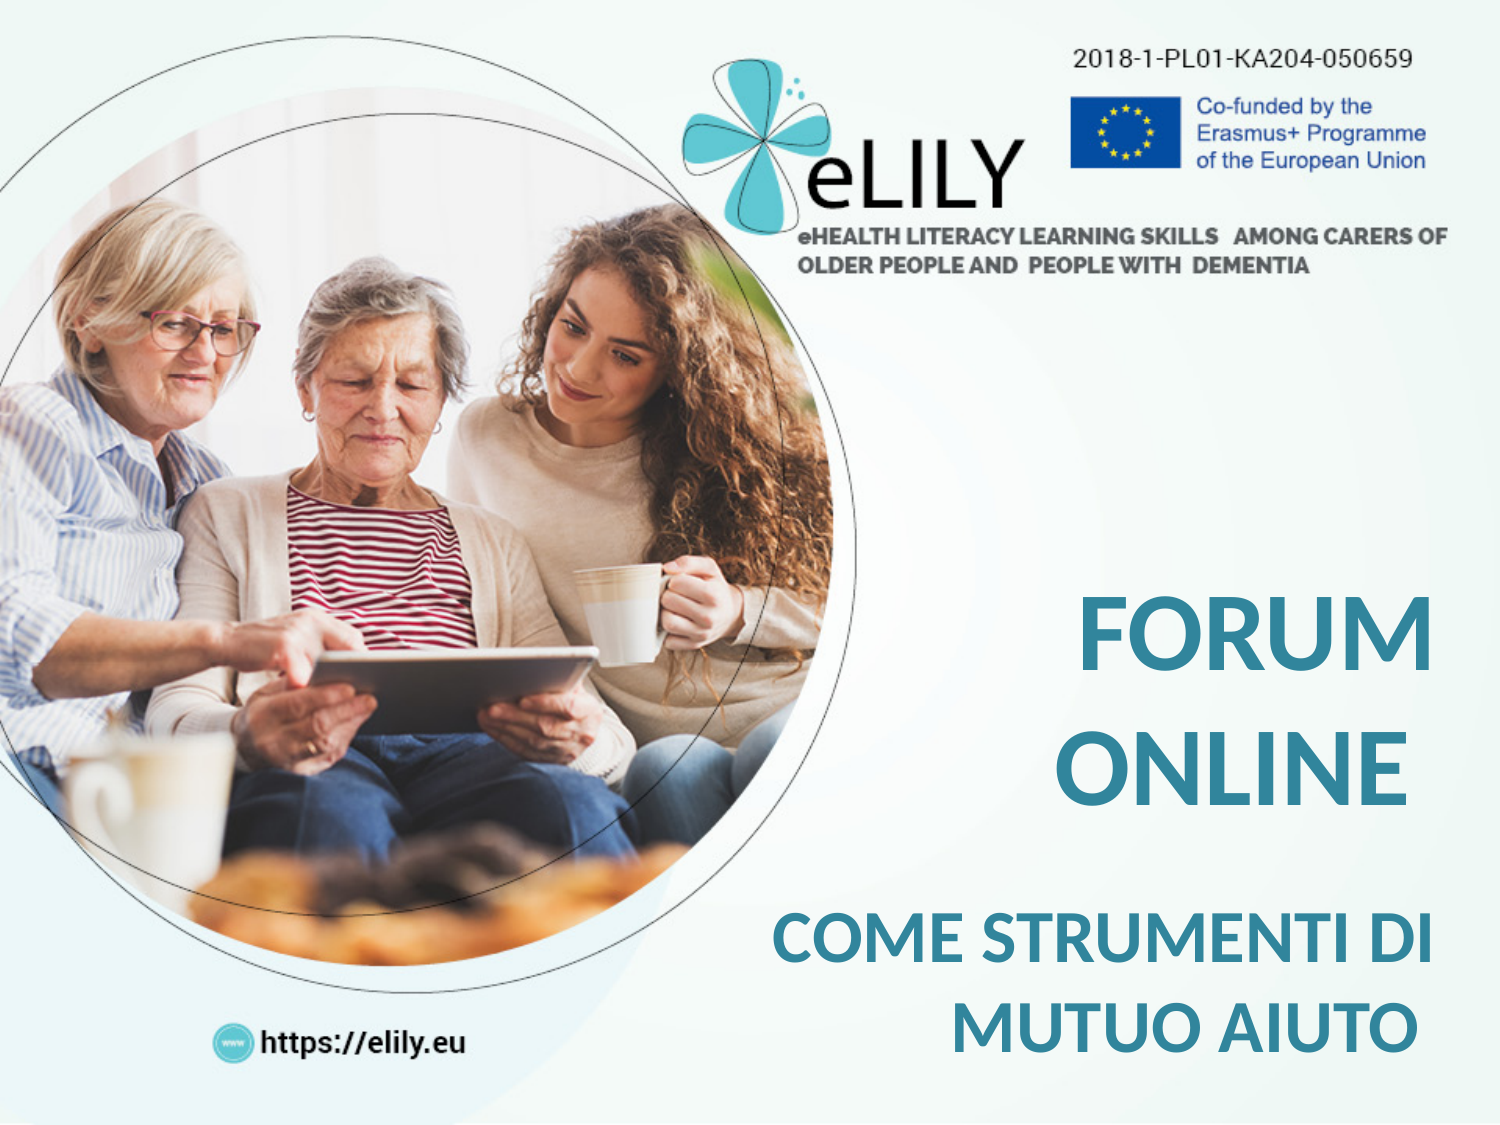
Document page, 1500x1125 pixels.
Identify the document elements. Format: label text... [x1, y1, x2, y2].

picture [0, 0, 1500, 1125]
text_box forum ONLINE COME STRUMENTI DI MUTUO AIUTO [718, 550, 1452, 1076]
